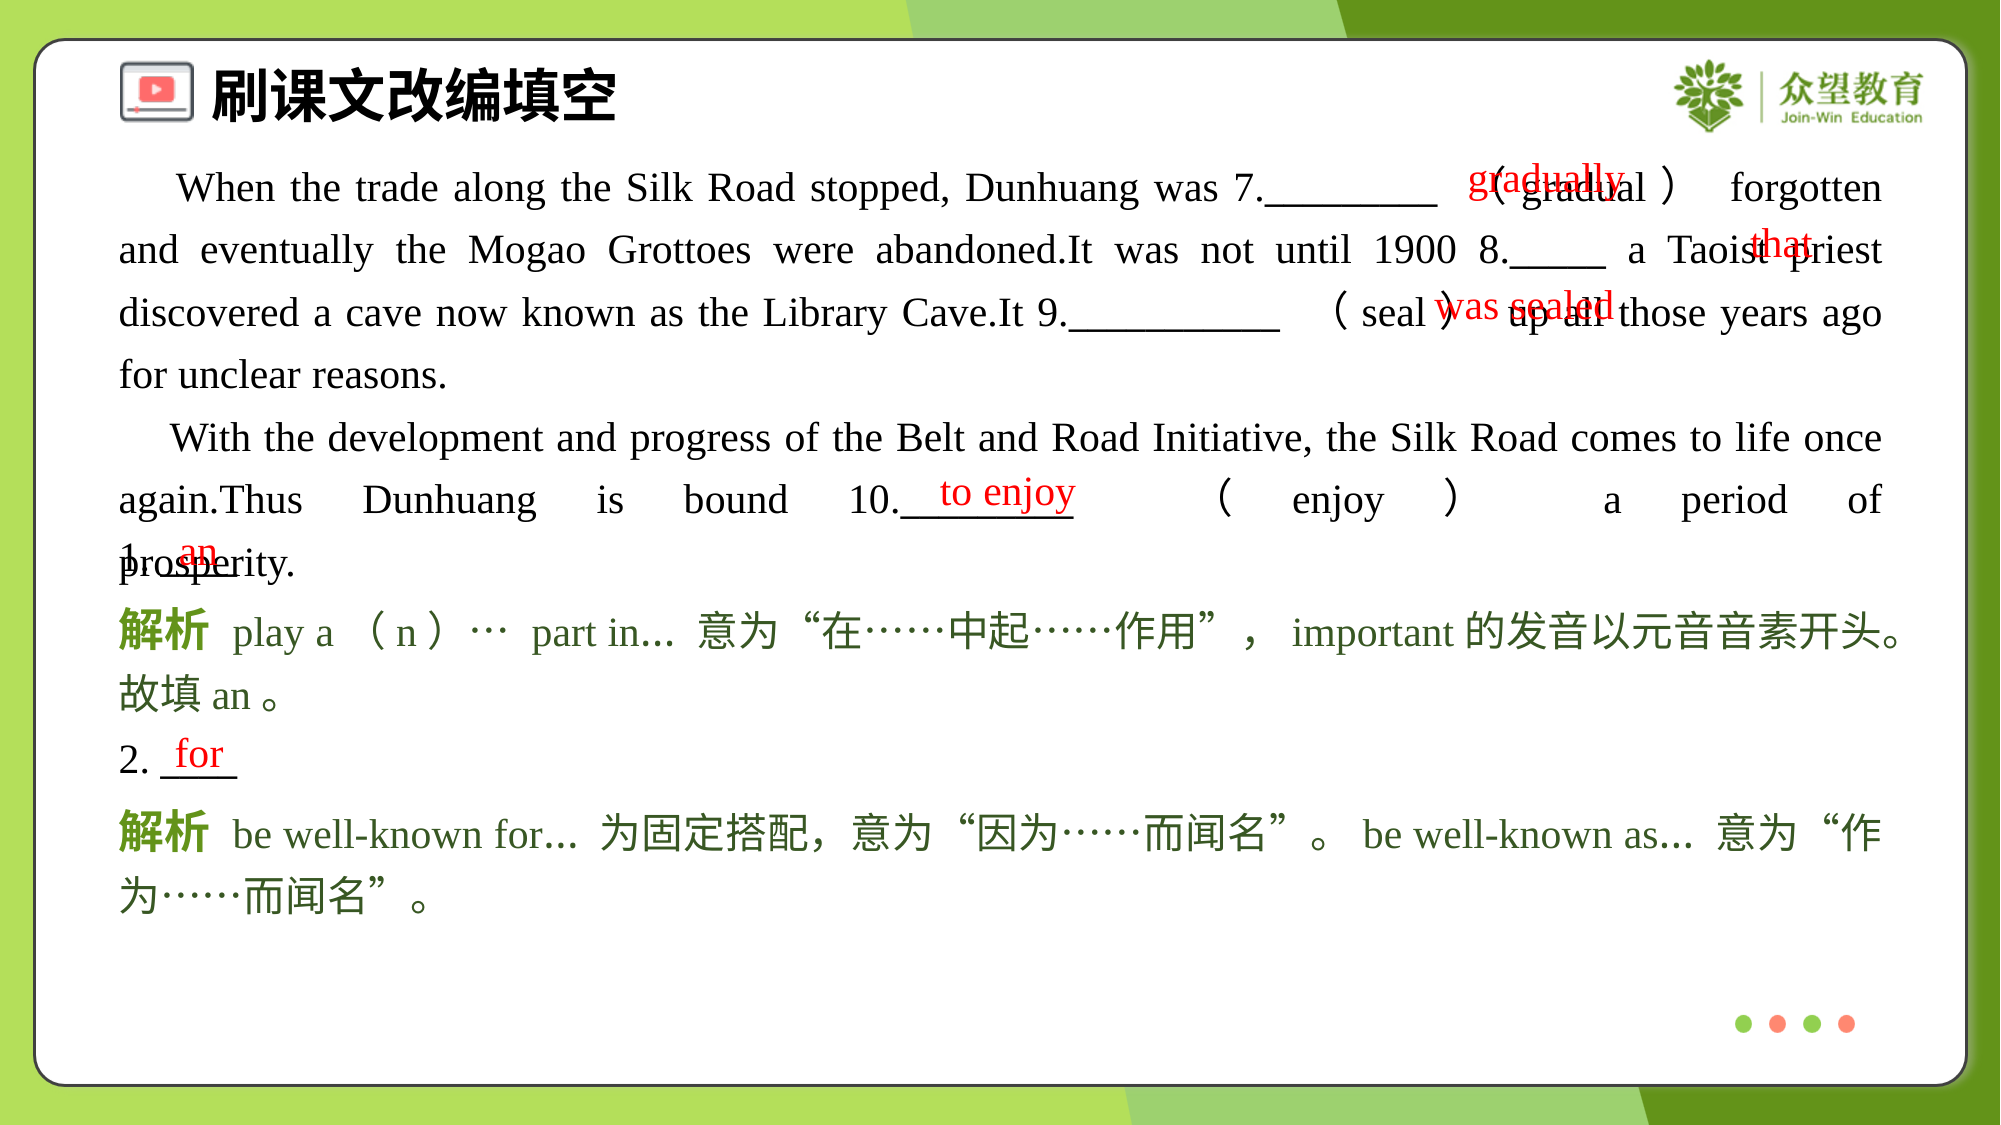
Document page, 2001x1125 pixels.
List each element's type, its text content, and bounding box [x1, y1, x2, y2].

text_box that [1745, 203, 1818, 261]
text_box 1. ____ [118, 517, 1883, 575]
text_box an [174, 511, 223, 569]
text_box was sealed [1424, 265, 1624, 323]
picture [0, 0, 2000, 1125]
text_box 2. ____ [118, 719, 1883, 777]
text_box 解析 play a（n）… part in… 意为“在……中起……作用”，important的发音以元音音素开头。故填an。 [118, 586, 1883, 713]
text_box for [170, 712, 228, 771]
text_box to enjoy [930, 451, 1086, 509]
text_box 解析 be well-known for… 为固定搭配，意为“因为……而闻名”。be well-known as… 意为“作为……而闻名”。 [118, 788, 1883, 915]
text_box When the trade along the Silk Road stopped, Dunhuang was 7._________ （gradual） forgotten and eventually the Mogao Grottoes were abandoned.It was not until 1900 8._____ a Taoist priest discovered a cave now known as the Library Cave.It 9.___________ （seal） up all those years ago for unclear reasons. With the development and progress of the Belt and Road Initiative, the Silk Road comes to life once again.Thus Dunhuang is bound 10._________ （enjoy） a period of prosperity.#1.4 [118, 146, 1883, 516]
text_box gradually [1463, 138, 1630, 197]
